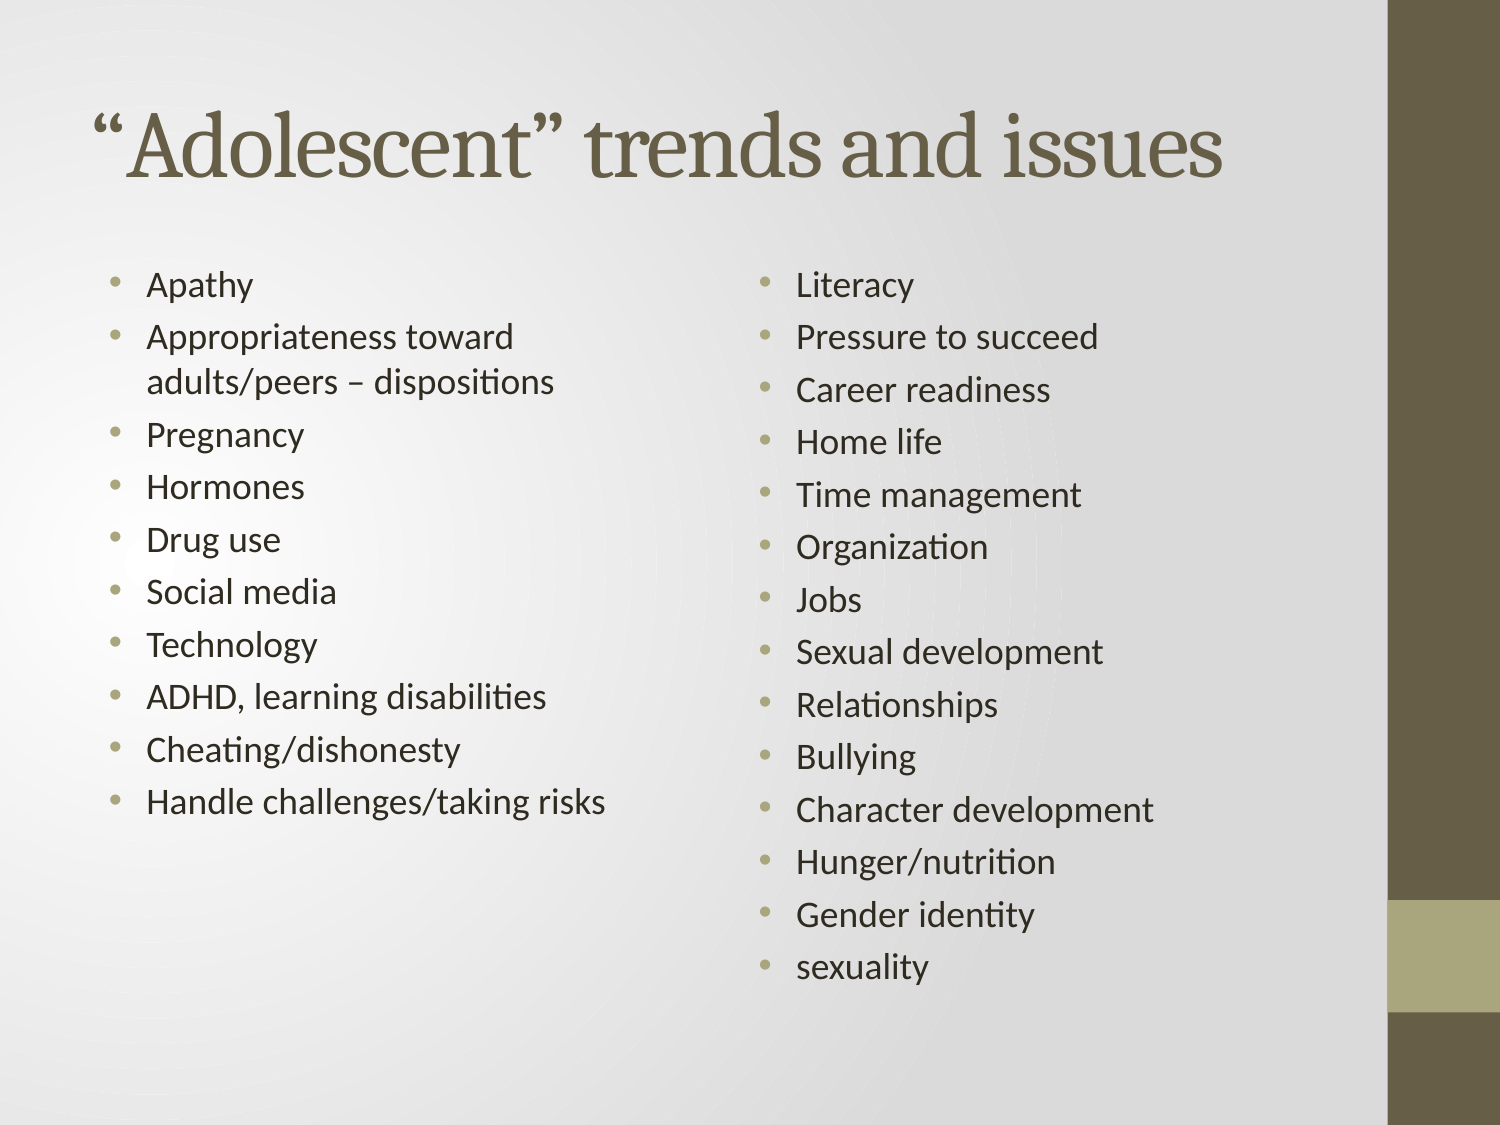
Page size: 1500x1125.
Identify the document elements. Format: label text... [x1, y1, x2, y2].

list Apathy Appropriateness toward adults/peers – dispositions Pregnancy Hormones Drug use Social media Technology ADHD, learning disabilities Cheating/dishonesty Handle challenges/taking risks [74, 251, 676, 1006]
list Literacy Pressure to succeed Career readiness Home life Time management Organization Jobs Sexual development Relationships Bullying Character development Hunger/nutrition Gender identity sexuality [724, 251, 1326, 1006]
title “Adolescent” trends and issues [75, 45, 1325, 233]
